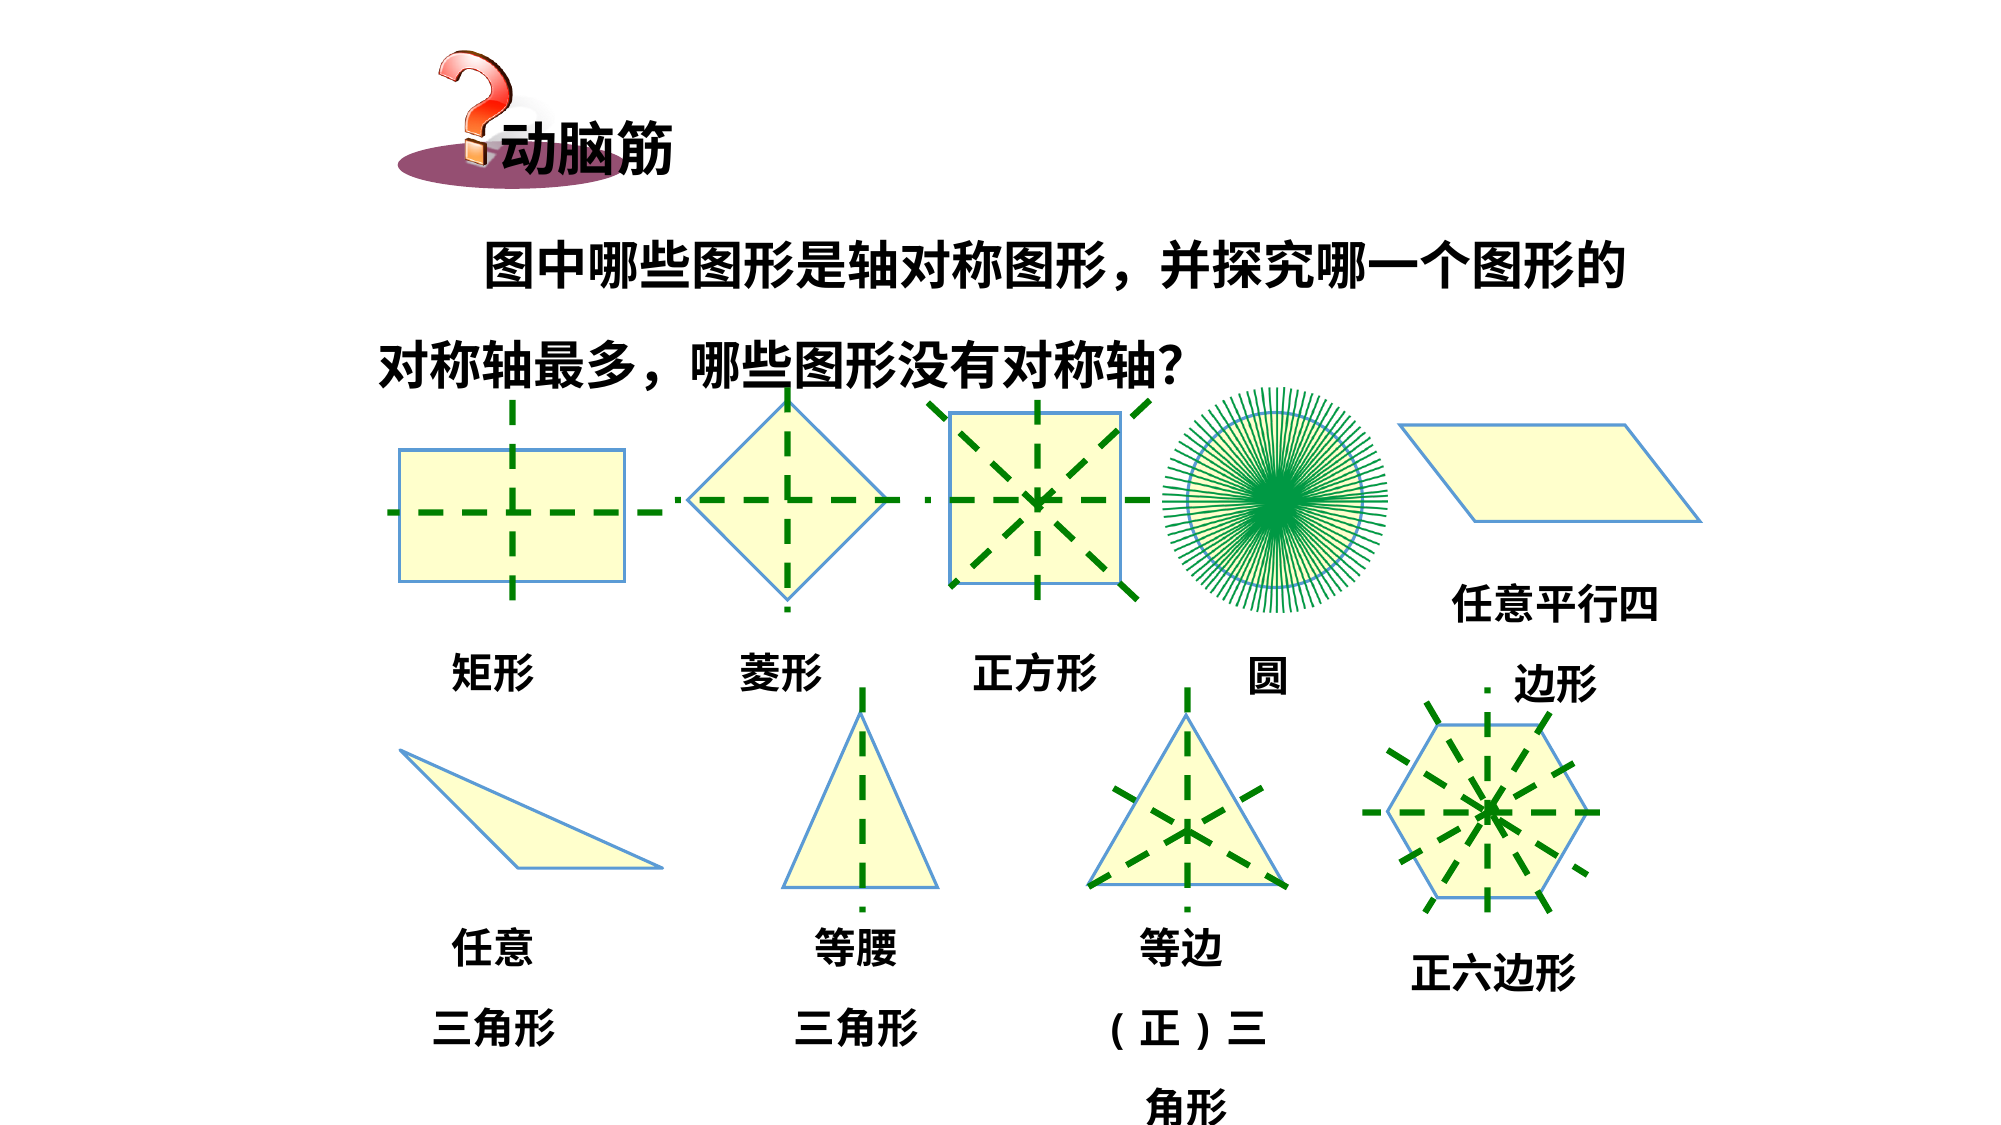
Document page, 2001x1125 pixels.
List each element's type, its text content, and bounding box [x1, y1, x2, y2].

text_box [1399, 424, 1700, 716]
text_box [399, 749, 663, 1060]
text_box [1074, 715, 1298, 1060]
text_box 图中哪些图形是轴对称图形，并探究哪一个图形的对称轴最多，哪些图形没有对称轴？ [362, 187, 1675, 402]
picture [1162, 387, 1388, 613]
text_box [397, 42, 726, 190]
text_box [774, 712, 938, 1060]
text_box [687, 399, 888, 705]
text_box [1187, 613, 1363, 708]
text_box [399, 449, 625, 705]
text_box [1387, 724, 1600, 1005]
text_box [949, 412, 1121, 705]
